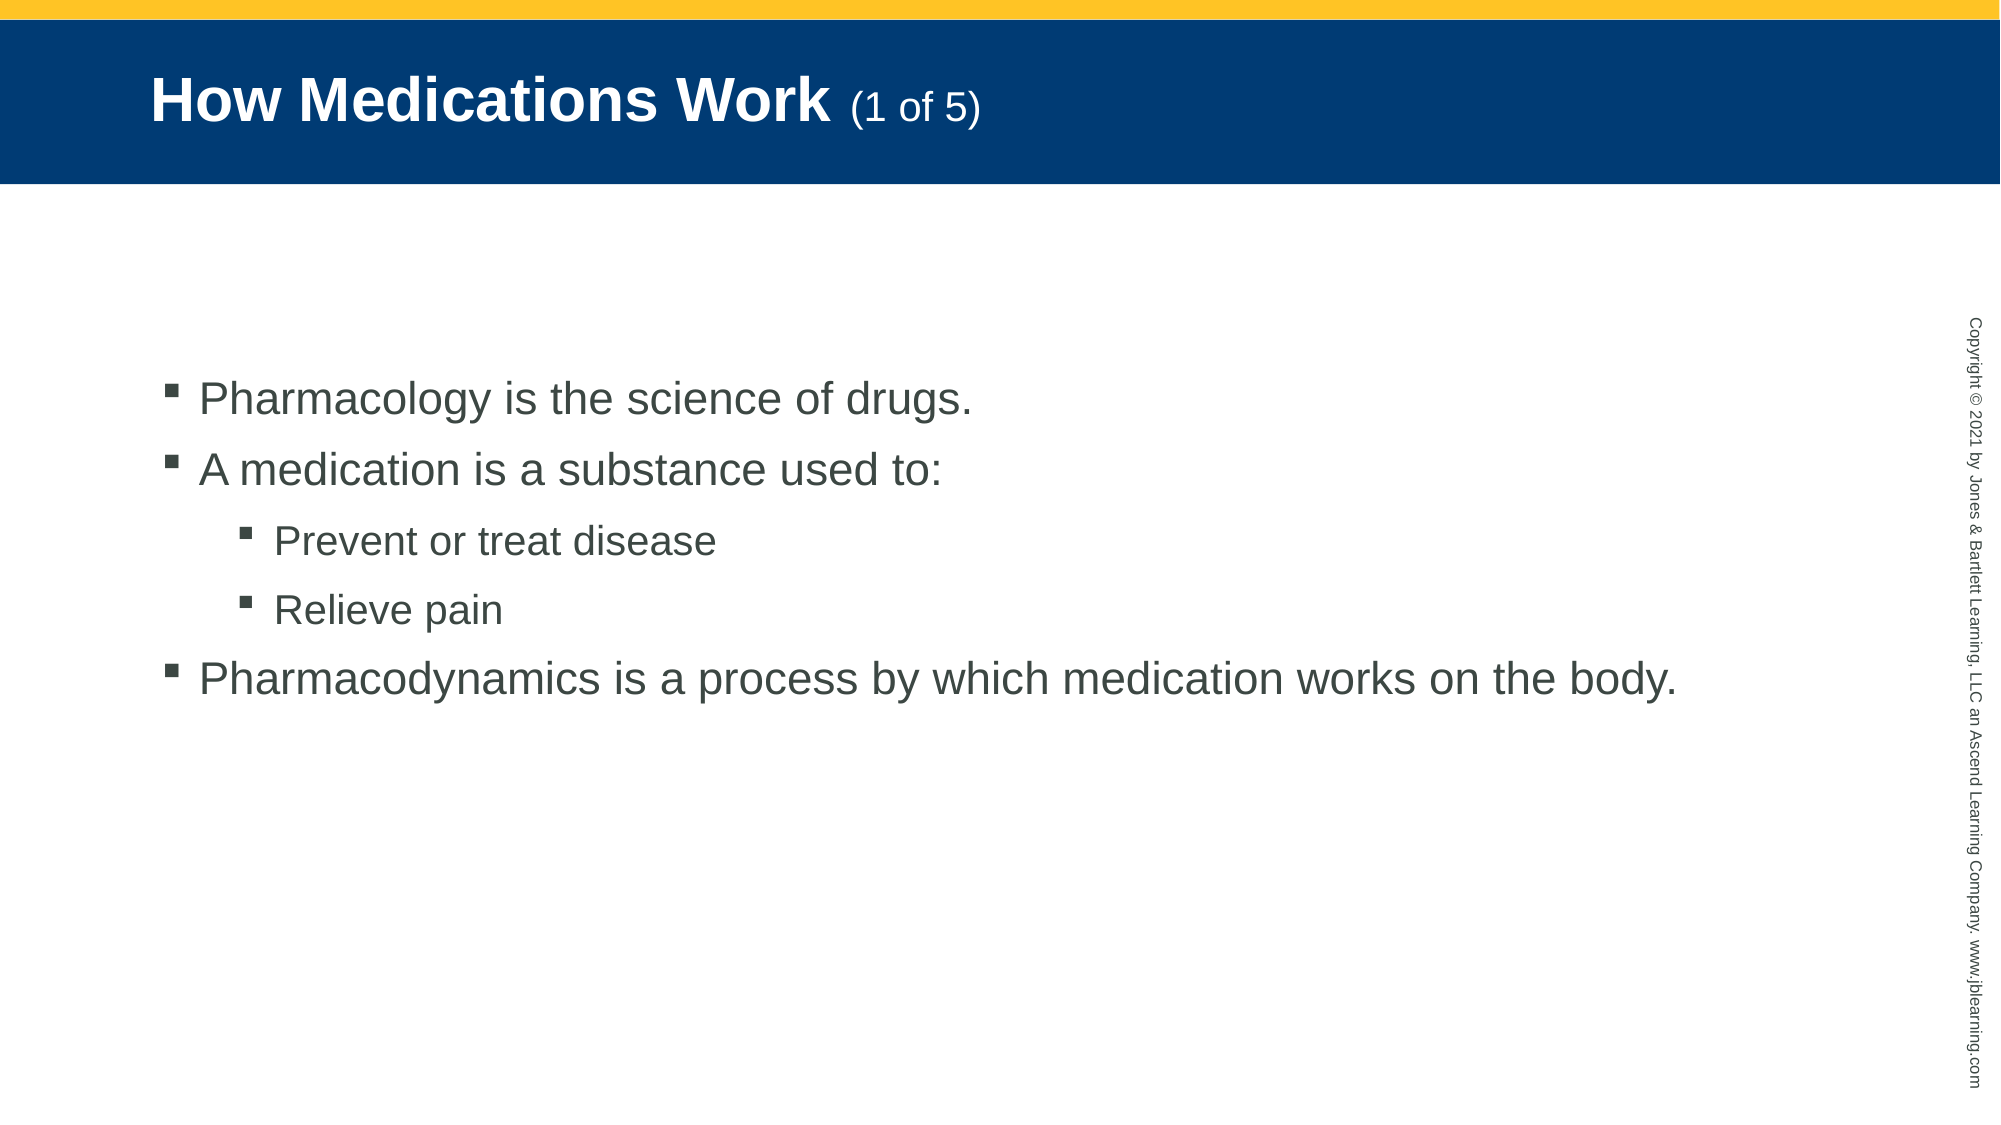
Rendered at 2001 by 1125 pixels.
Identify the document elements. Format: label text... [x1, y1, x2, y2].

title How Medications Work (1 of 5) [0, 19, 2000, 185]
list Pharmacology is the science of drugs. A medication is a substance used to: Prevent or treat disease Relieve pain Pharmacodynamics is a process by which medication works on the body. [146, 361, 1859, 1016]
